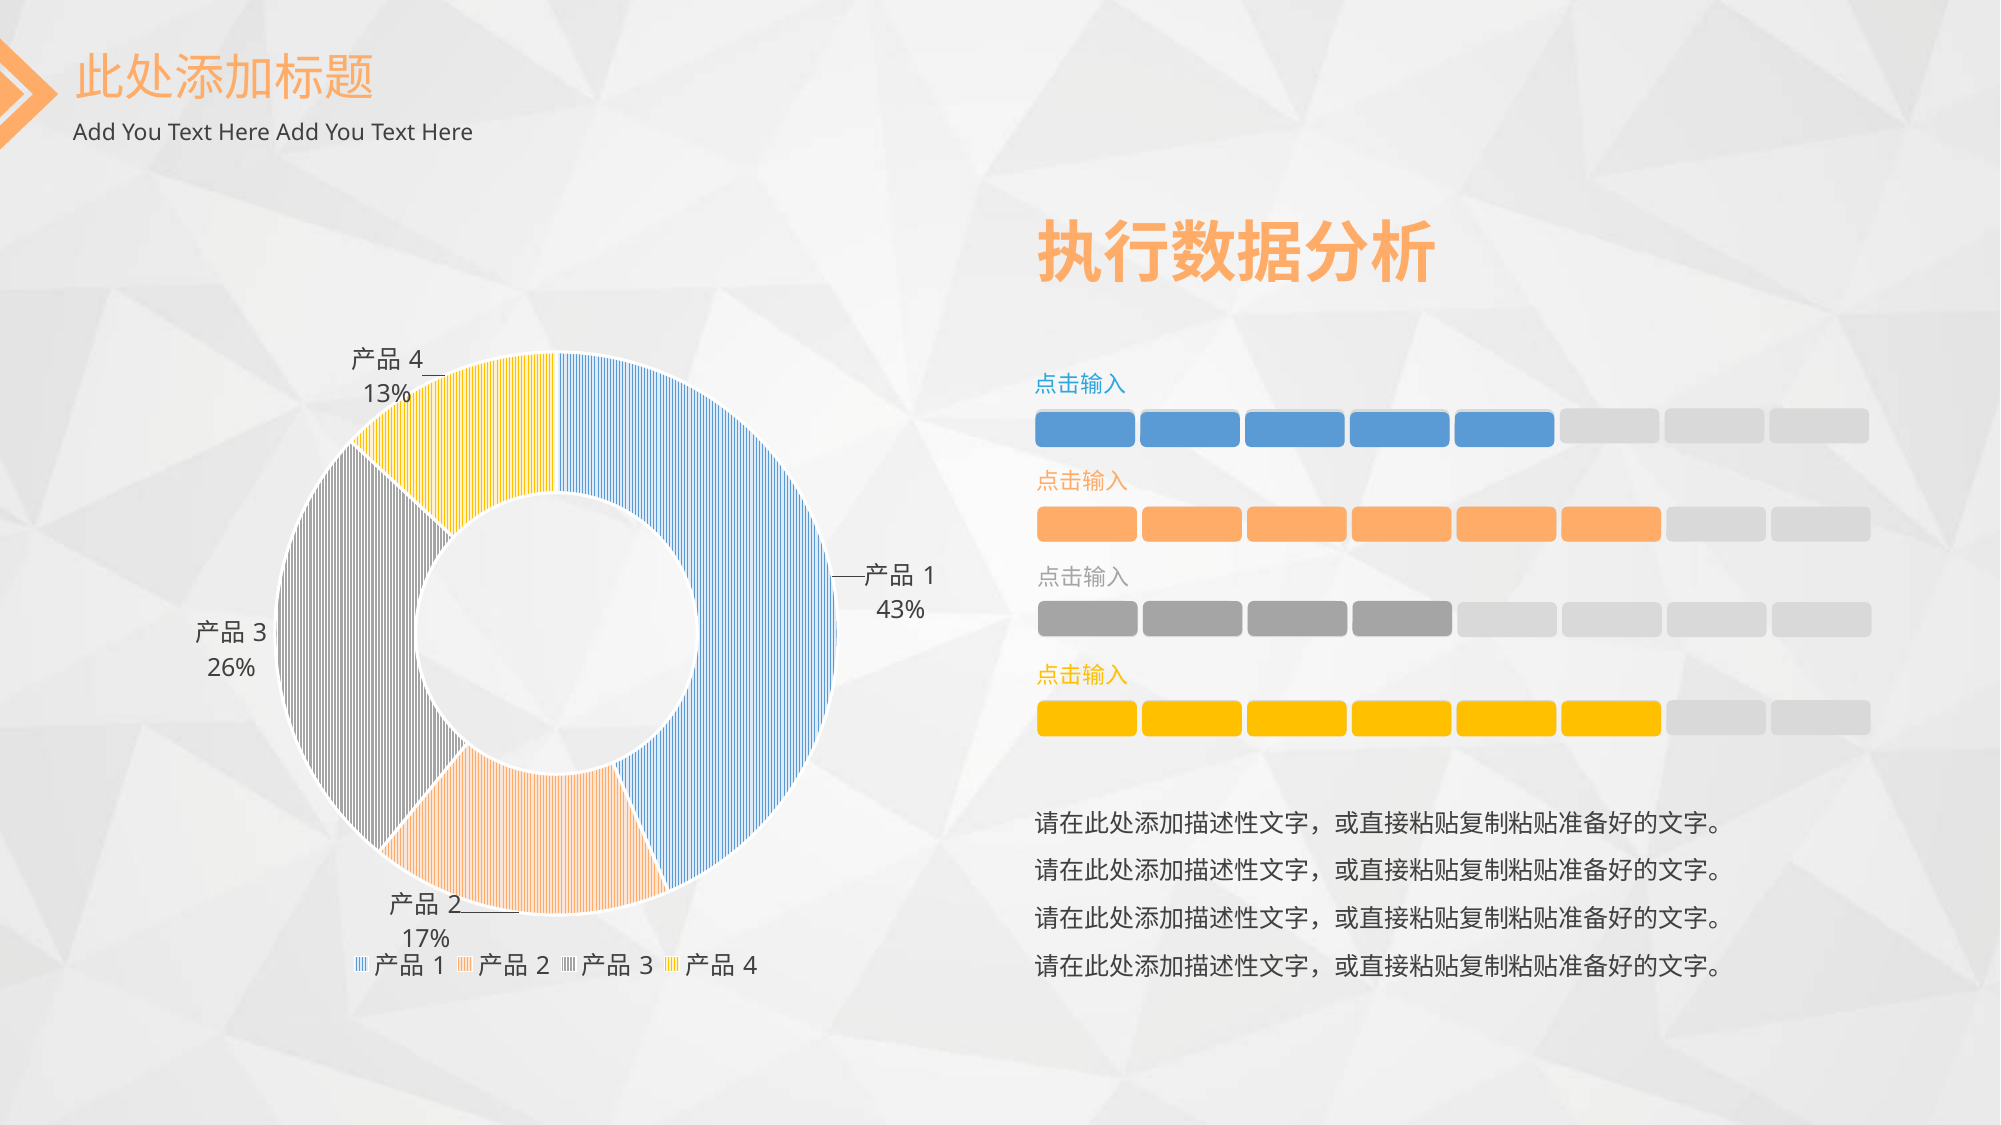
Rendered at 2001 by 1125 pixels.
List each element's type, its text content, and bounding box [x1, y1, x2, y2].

text_box 请在此处添加描述性文字，或直接粘贴复制粘贴准备好的文字。 请在此处添加描述性文字，或直接粘贴复制粘贴准备好的文字。 请在此处添加描述性文字，或直接粘贴复制粘贴准备好的文字。 请在此处添加描述性文字，或直接粘贴复制粘贴准备好的文字。 [1019, 781, 1893, 1087]
text_box Add You Text Here Add You Text Here [58, 101, 517, 153]
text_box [0, 38, 59, 150]
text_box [1019, 362, 1872, 737]
text_box 执行数据分析 [997, 202, 1476, 298]
picture [0, 0, 2001, 1125]
text_box 此处添加标题 [59, 38, 390, 101]
chart [58, 338, 1054, 992]
